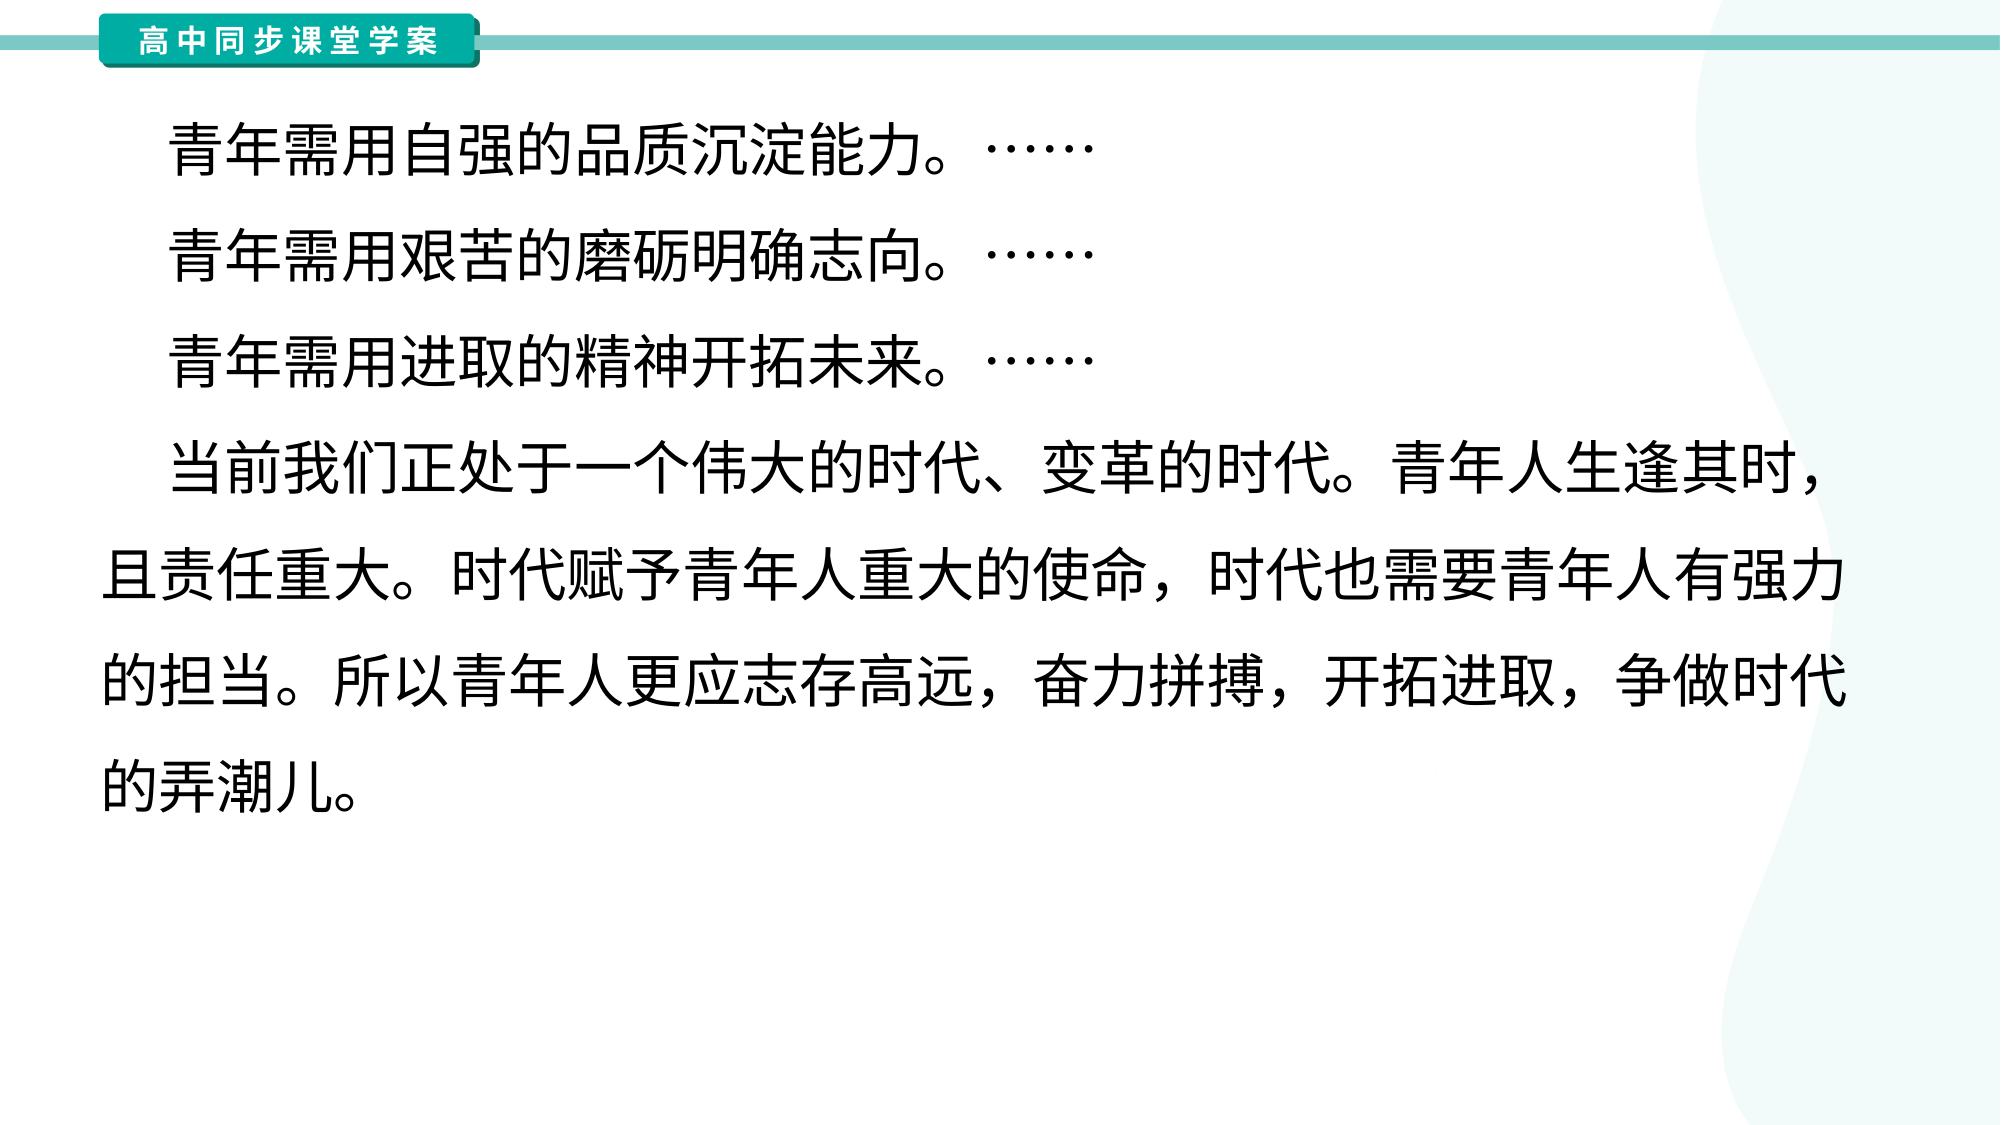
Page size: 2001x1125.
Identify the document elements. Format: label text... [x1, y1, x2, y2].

picture [0, 0, 2000, 1125]
text_box 青年需用自强的品质沉淀能力。…… 青年需用艰苦的磨砺明确志向。…… 青年需用进取的精神开拓未来。…… 当前我们正处于一个伟大的时代、变革的时代。青年人生逢其时， 且责任重大。时代赋予青年人重大的使命，时代也需要青年人有强力 的担当。所以青年人更应志存高远，奋力拼搏，开拓进取，争做时代 的弄潮儿。 [100, 76, 1899, 821]
